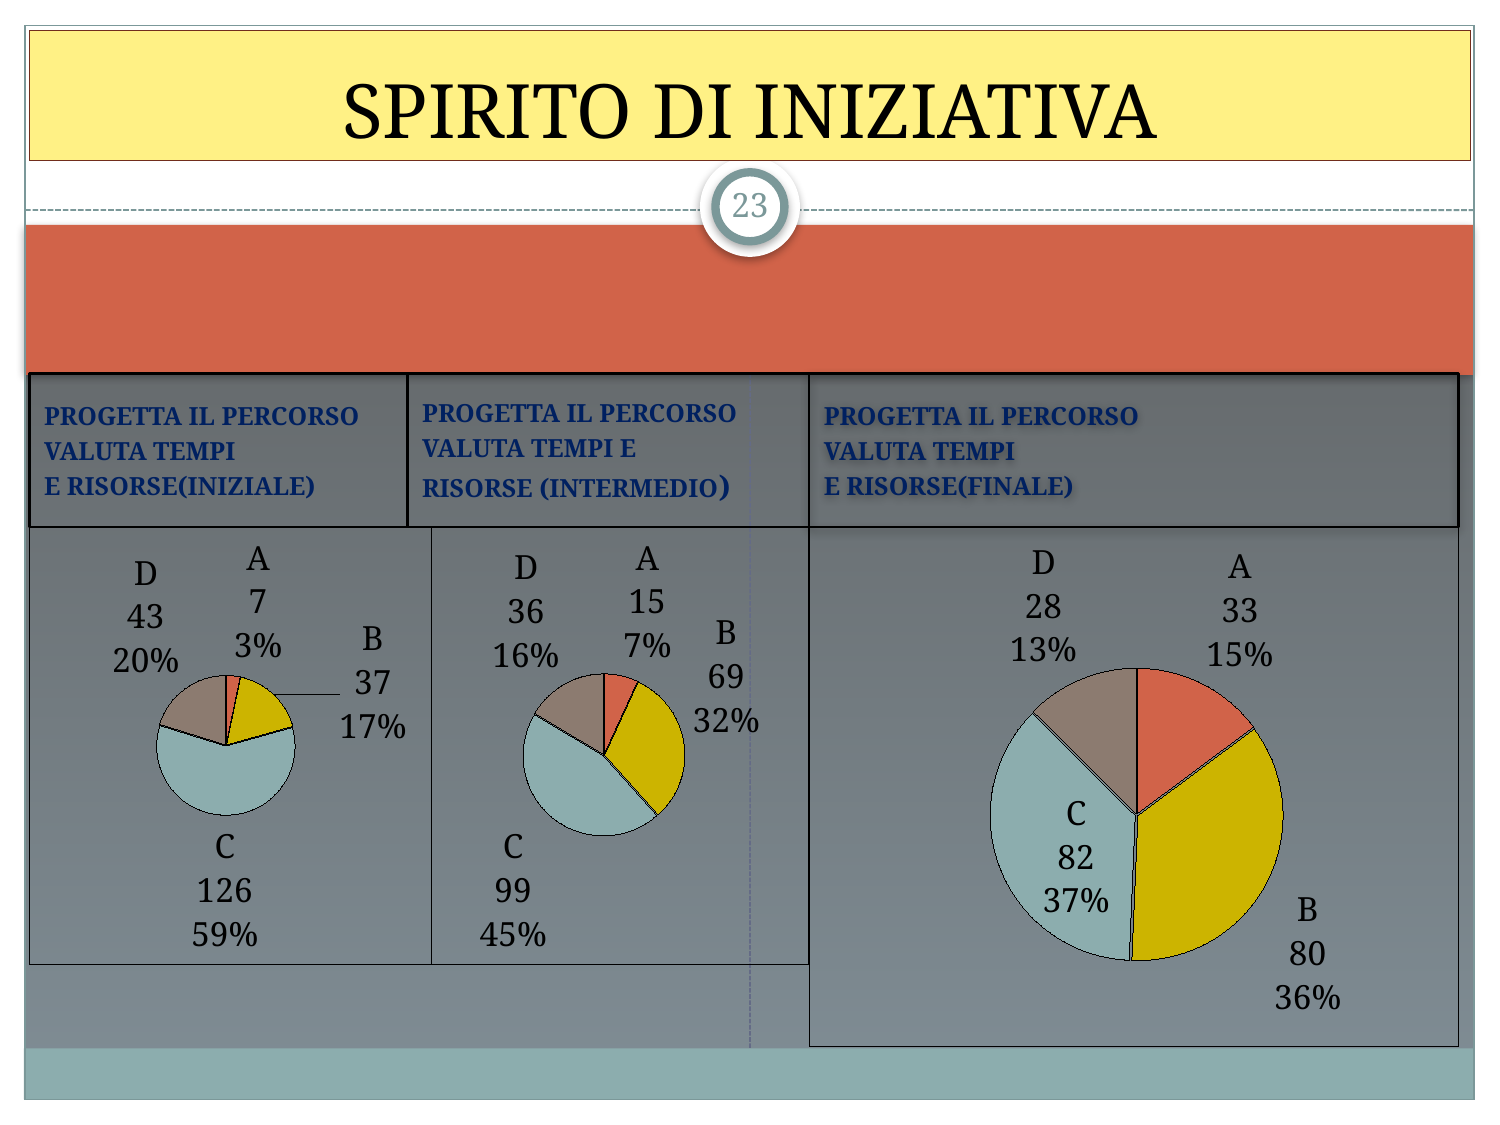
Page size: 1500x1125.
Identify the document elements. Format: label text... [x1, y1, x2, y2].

list PROGETTA IL PERCORSO VALUTA TEMPI E RISORSE(INIZIALE) [28, 372, 406, 526]
slide_number 23 [712, 171, 788, 244]
title SPIRITO DI INIZIATIVA [29, 30, 1471, 161]
list PROGETTA IL PERCORSO VALUTA TEMPI E RISORSE (INTERMEDIO) [406, 372, 808, 525]
text_box PROGETTA IL PERCORSO VALUTA TEMPI E RISORSE(FINALE) [809, 373, 1459, 526]
chart [29, 526, 1459, 1048]
